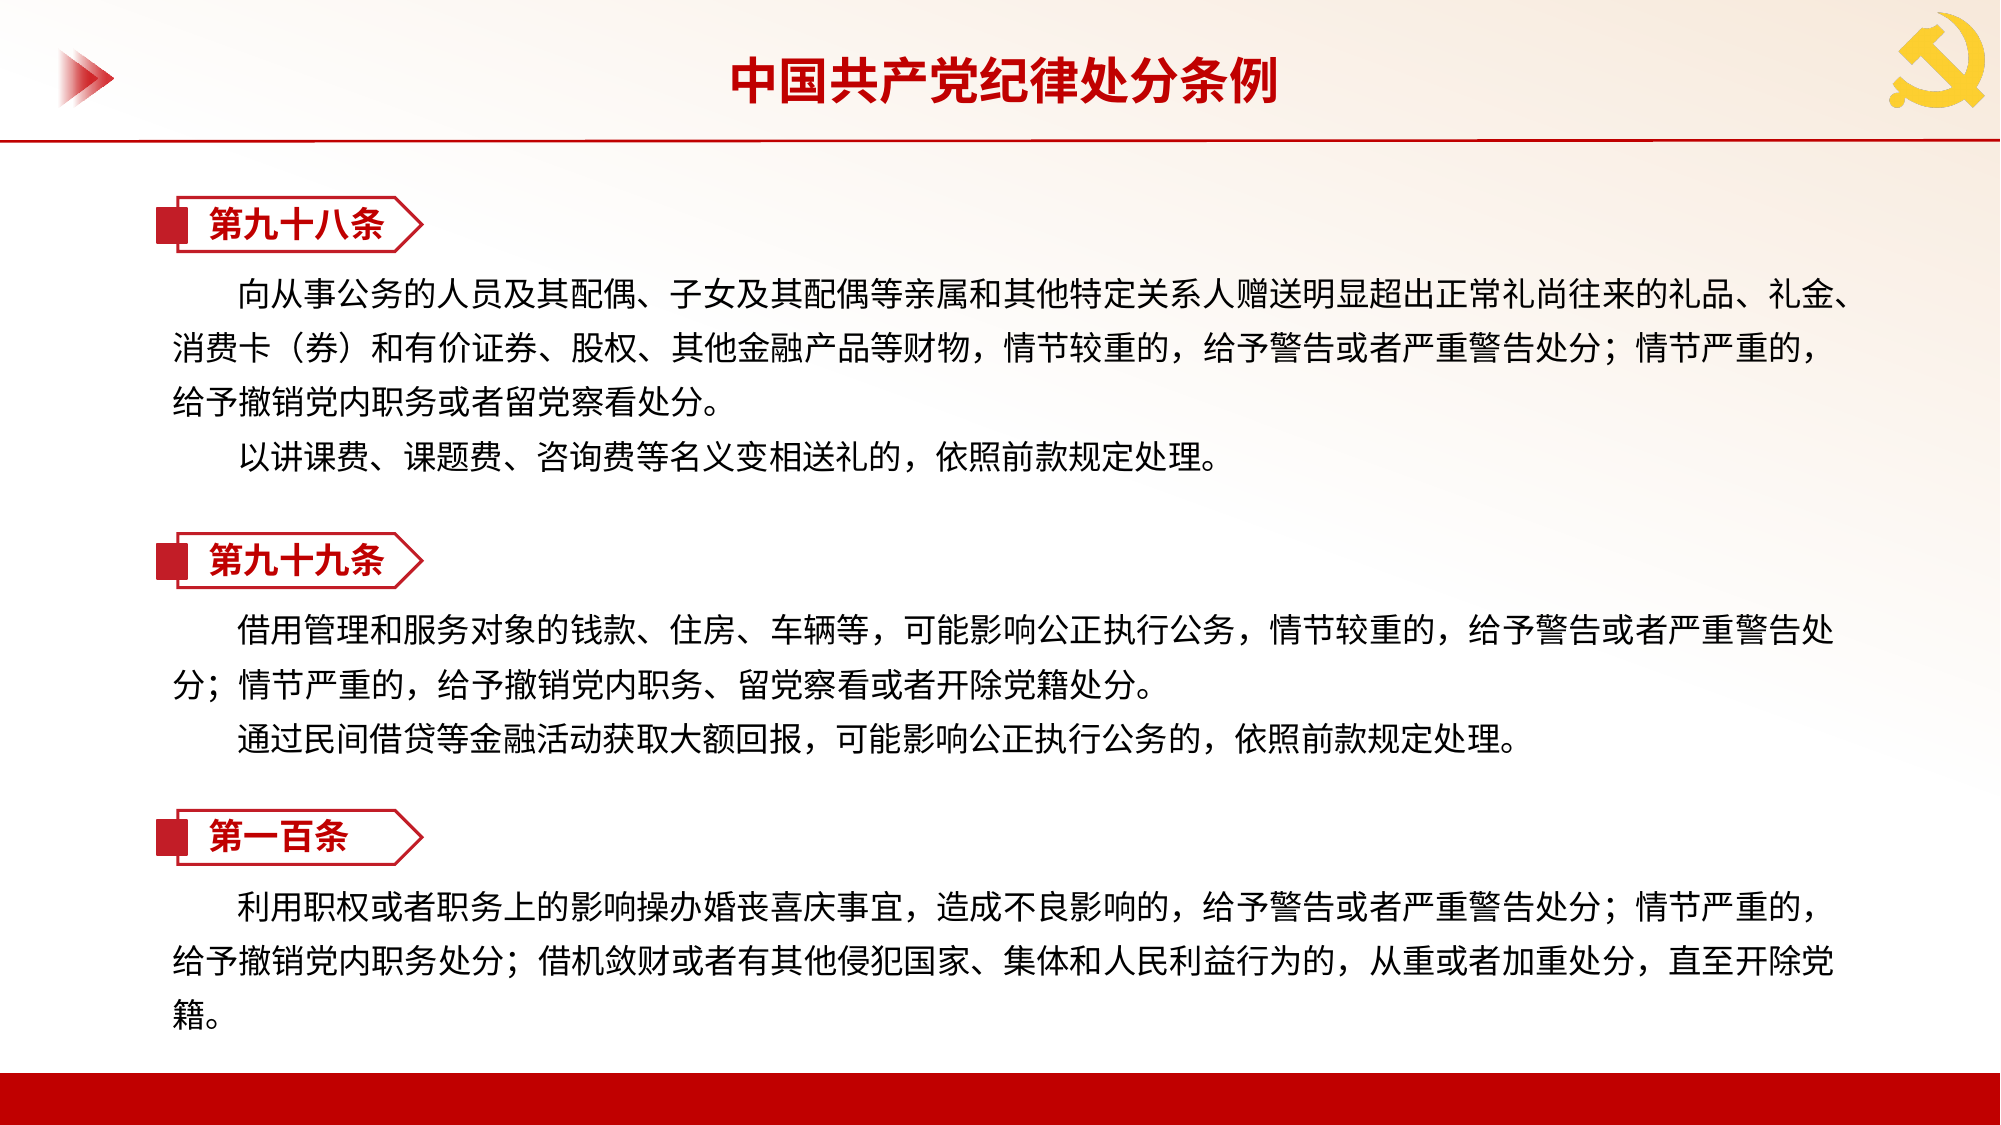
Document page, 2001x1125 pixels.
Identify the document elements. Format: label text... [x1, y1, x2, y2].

text_box 向从事公务的人员及其配偶、子女及其配偶等亲属和其他特定关系人赠送明显超出正常礼尚往来的礼品、礼金、消费卡（券）和有价证券、股权、其他金融产品等财物，情节较重的，给予警告或者严重警告处分；情节严重的，给予撤销党内职务或者留党察看处分。 以讲课费、课题费、咨询费等名义变相送礼的，依照前款规定处理。 [157, 251, 1850, 334]
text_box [156, 807, 422, 865]
picture [1889, 12, 1985, 108]
text_box 中国共产党纪律处分条例 [303, 29, 1705, 117]
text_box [156, 530, 422, 589]
text_box 借用管理和服务对象的钱款、住房、车辆等，可能影响公正执行公务，情节较重的，给予警告或者严重警告处分；情节严重的，给予撤销党内职务、留党察看或者开除党籍处分。 通过民间借贷等金融活动获取大额回报，可能影响公正执行公务的，依照前款规定处理。 [157, 587, 1850, 670]
text_box 利用职权或者职务上的影响操办婚丧喜庆事宜，造成不良影响的，给予警告或者严重警告处分；情节严重的，给予撤销党内职务处分；借机敛财或者有其他侵犯国家、集体和人民利益行为的，从重或者加重处分，直至开除党籍。 [157, 864, 1850, 946]
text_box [156, 194, 422, 253]
text_box [0, 1072, 2000, 1125]
